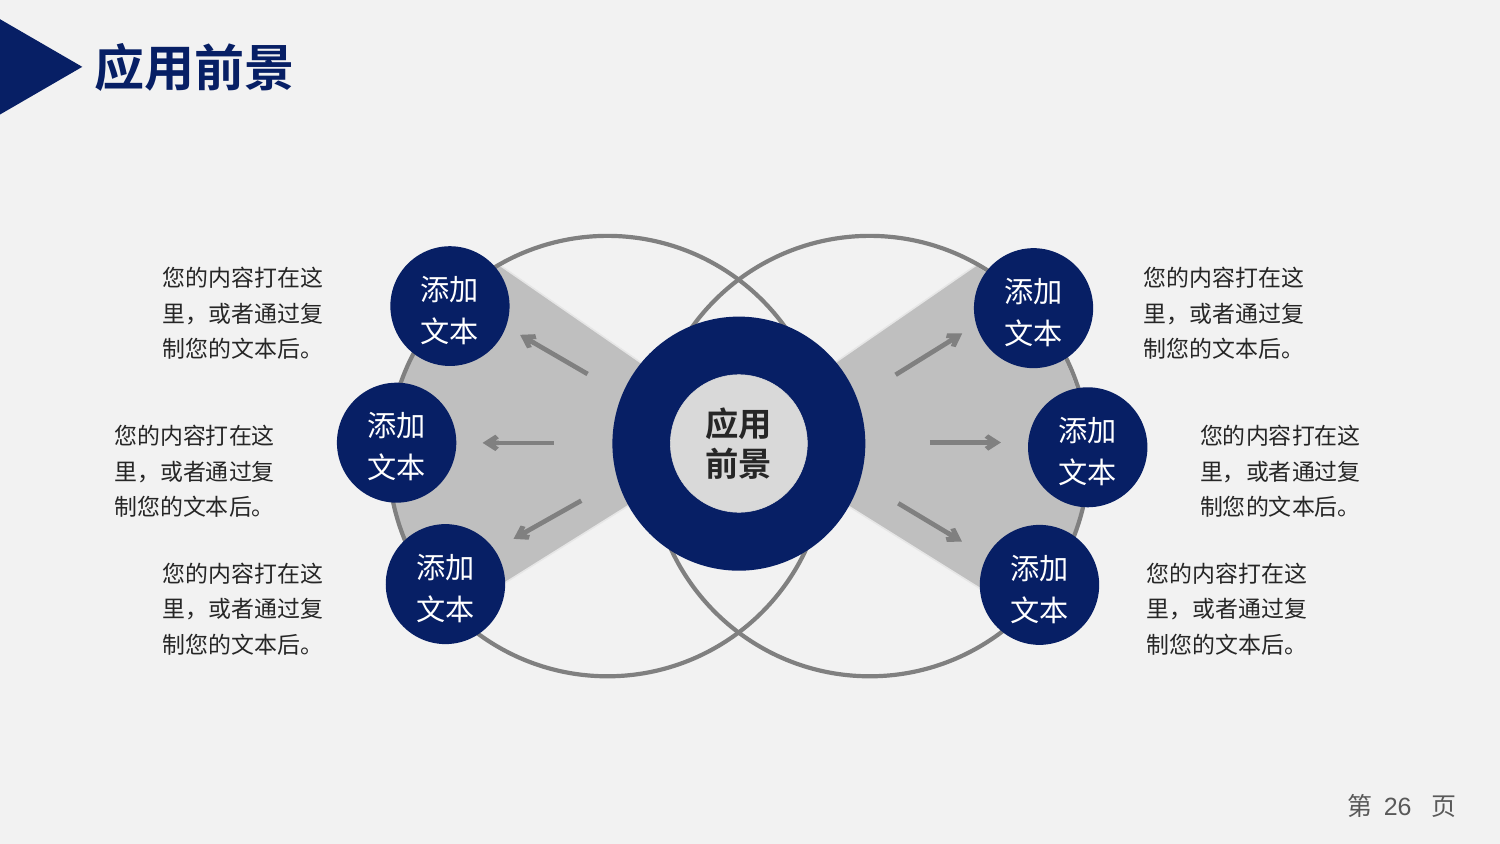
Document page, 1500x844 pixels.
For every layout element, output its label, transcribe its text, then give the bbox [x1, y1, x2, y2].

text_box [520, 334, 588, 374]
text_box 添加文本 [979, 524, 1100, 645]
text_box 您的内容打在这里，或者通过复制您的文本后。 [1135, 545, 1333, 664]
text_box 添加文本 [1028, 387, 1148, 508]
text_box 添加文本 [336, 382, 457, 503]
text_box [898, 503, 962, 542]
text_box 添加文本 [390, 246, 510, 366]
text_box 您的内容打在这里，或者通过复制您的文本后。 [151, 249, 351, 368]
text_box 您的内容打在这里，或者通过复制您的文本后。 [151, 545, 348, 664]
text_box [612, 316, 866, 571]
text_box 添加文本 [973, 248, 1094, 369]
text_box 您的内容打在这里，或者通过复制您的文本后。 [1188, 407, 1386, 526]
text_box 添加文本 [385, 524, 506, 645]
text_box 应用前景 [79, 29, 310, 105]
text_box [393, 235, 738, 677]
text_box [513, 500, 582, 539]
text_box [0, 19, 83, 115]
text_box 您的内容打在这里，或者通过复制您的文本后。 [1132, 249, 1329, 368]
text_box [682, 235, 1083, 677]
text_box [895, 333, 963, 375]
text_box 您的内容打在这里，或者通过复制您的文本后。 [103, 407, 300, 526]
